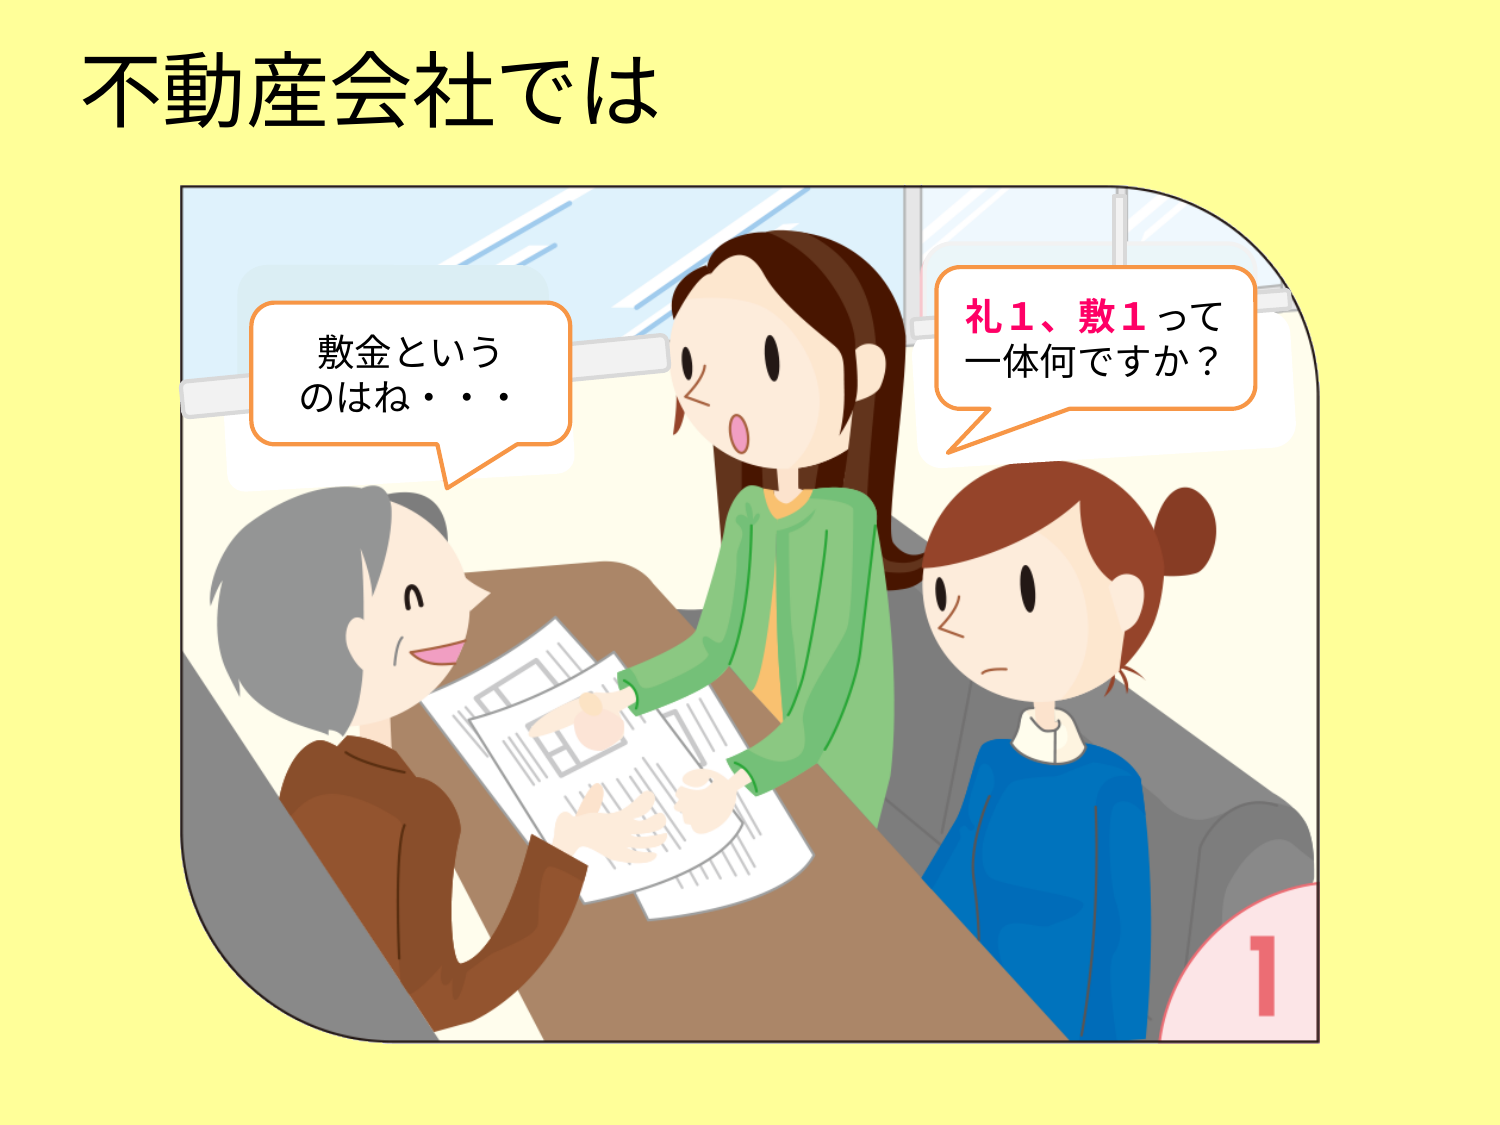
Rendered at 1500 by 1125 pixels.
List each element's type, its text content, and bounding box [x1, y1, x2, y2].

picture [180, 184, 1320, 1045]
text_box 不動産会社では [64, 30, 1152, 146]
